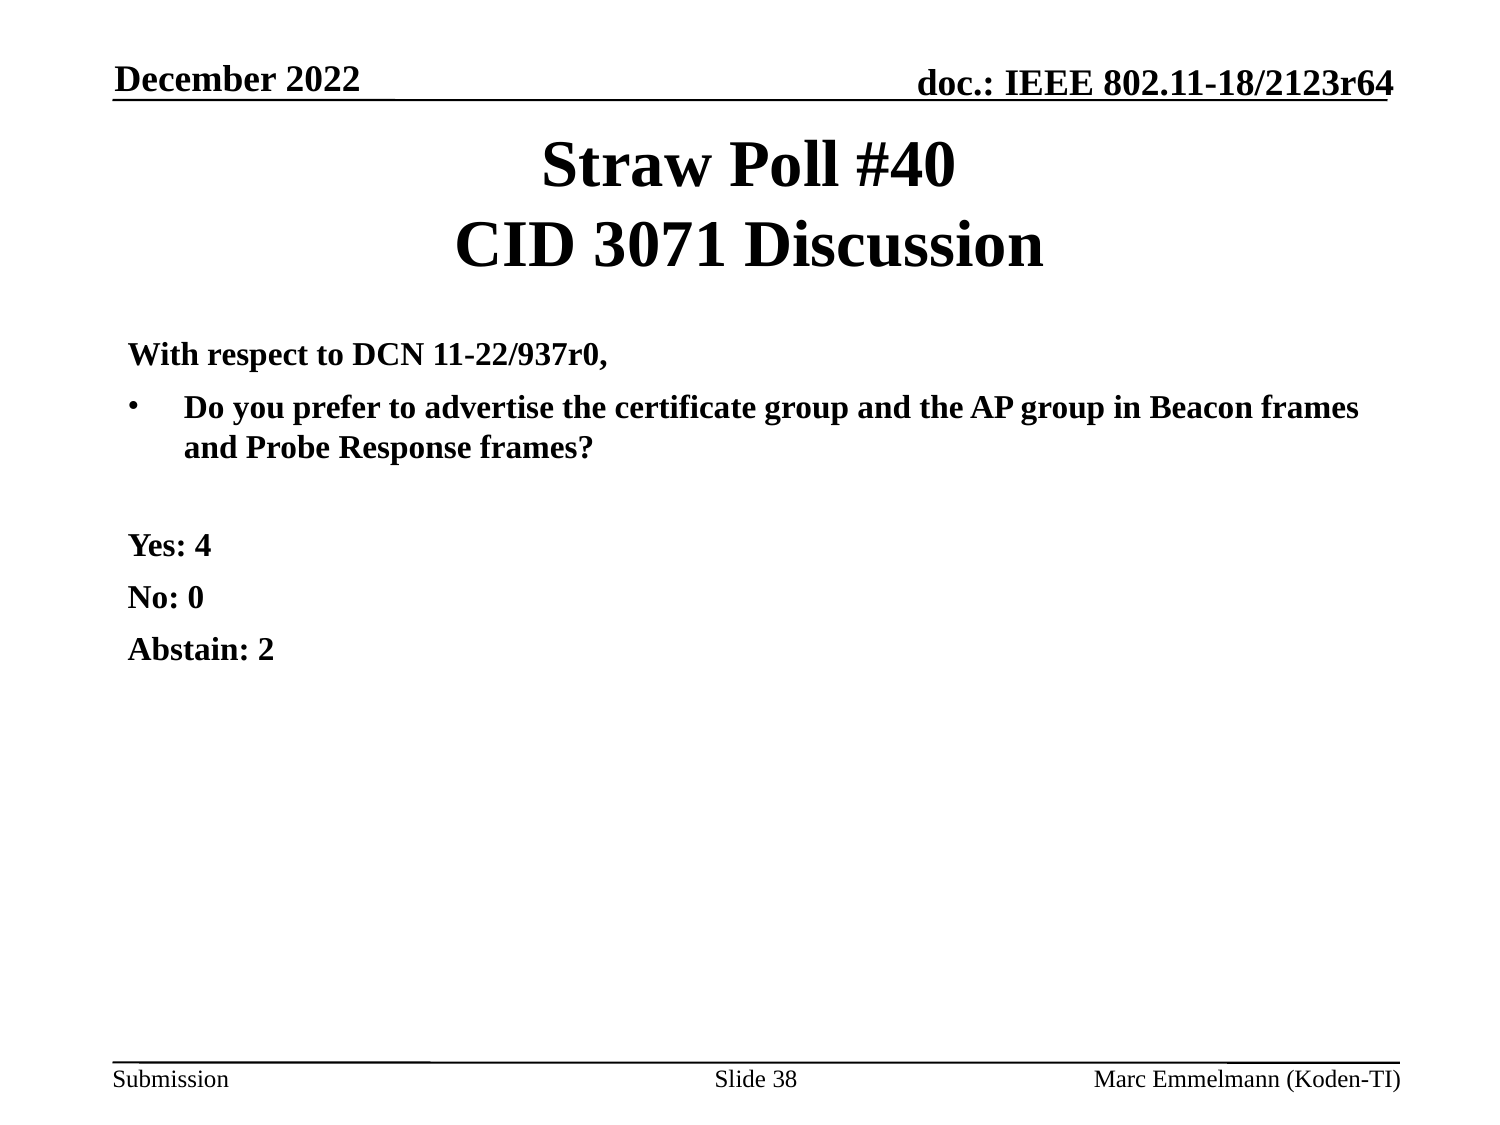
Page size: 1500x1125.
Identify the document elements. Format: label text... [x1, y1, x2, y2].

title Straw Poll #40 CID 3071 Discussion [112, 112, 1388, 288]
footer Marc Emmelmann (Koden-TI) [878, 1061, 1402, 1093]
list With respect to DCN 11-22/937r0, Do you prefer to advertise the certificate group and the AP group in Beacon frames and Probe Response frames? Yes: 4 No: 0 Abstain: 2 [112, 324, 1388, 1000]
slide_number Slide 38 [712, 1061, 800, 1123]
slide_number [114, 54, 423, 100]
